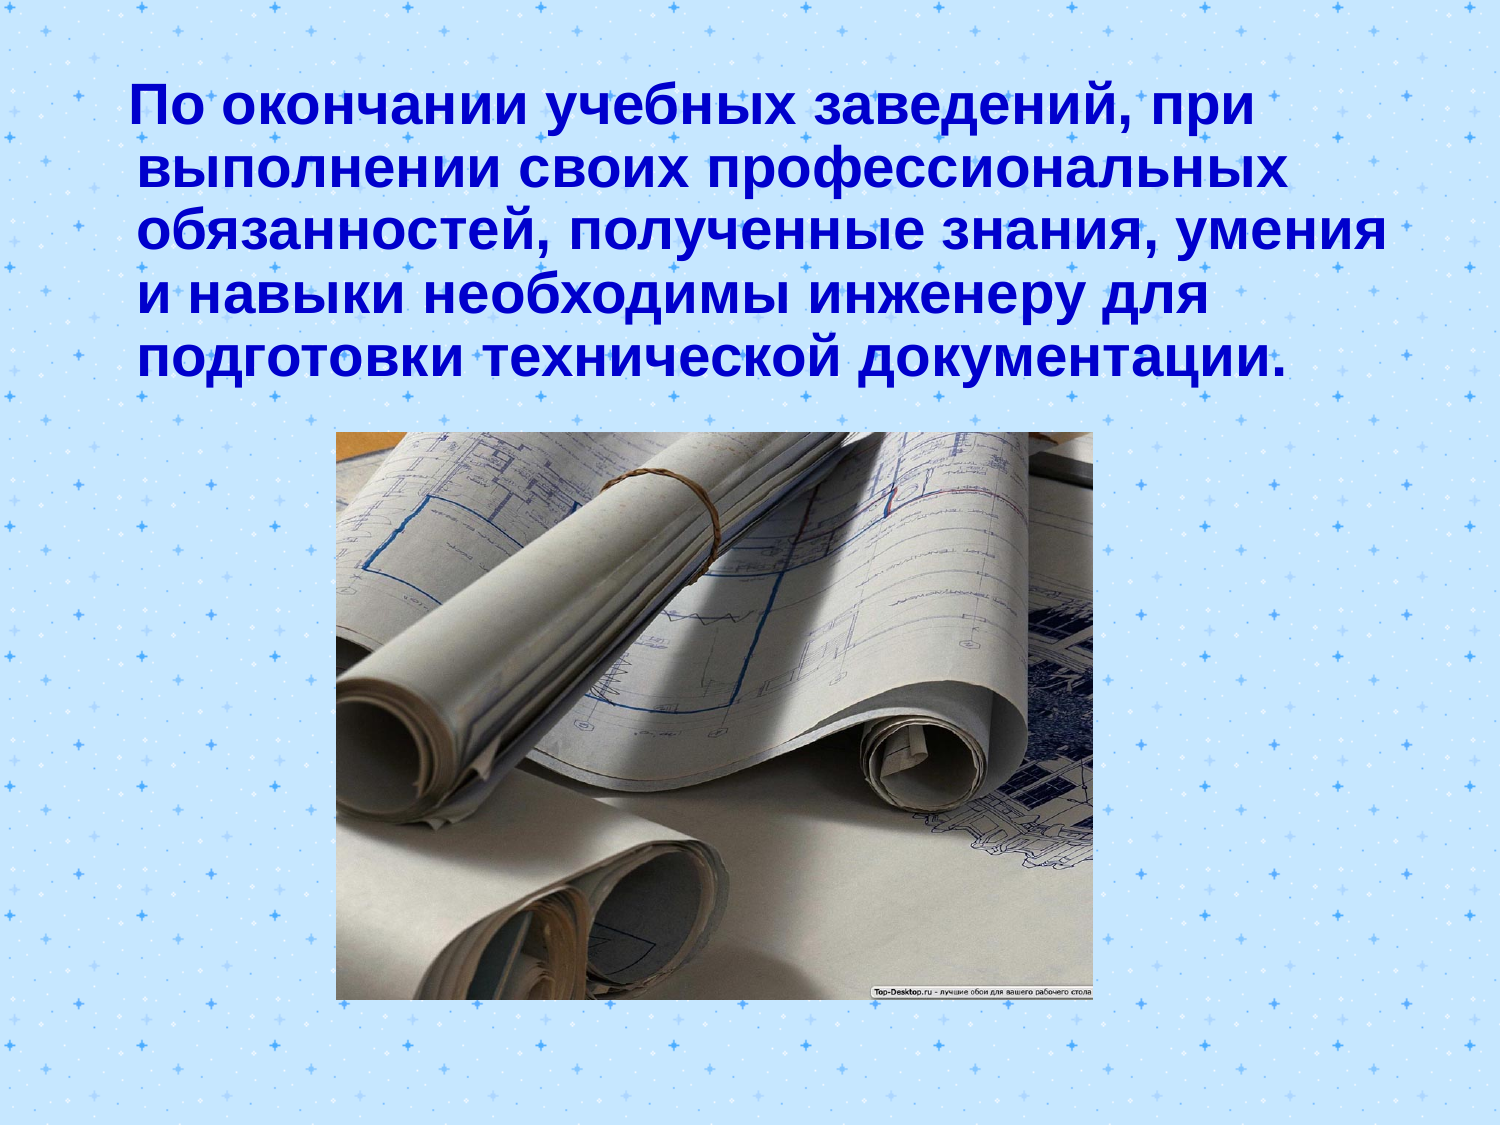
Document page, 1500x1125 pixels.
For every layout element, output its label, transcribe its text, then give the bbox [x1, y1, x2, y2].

list По окончании учебных заведений, при выполнении своих профессиональных обязанностей, полученные знания, умения и навыки необходимы инженеру для подготовки технической документации. [64, 66, 1426, 811]
picture [0, 0, 1500, 1125]
